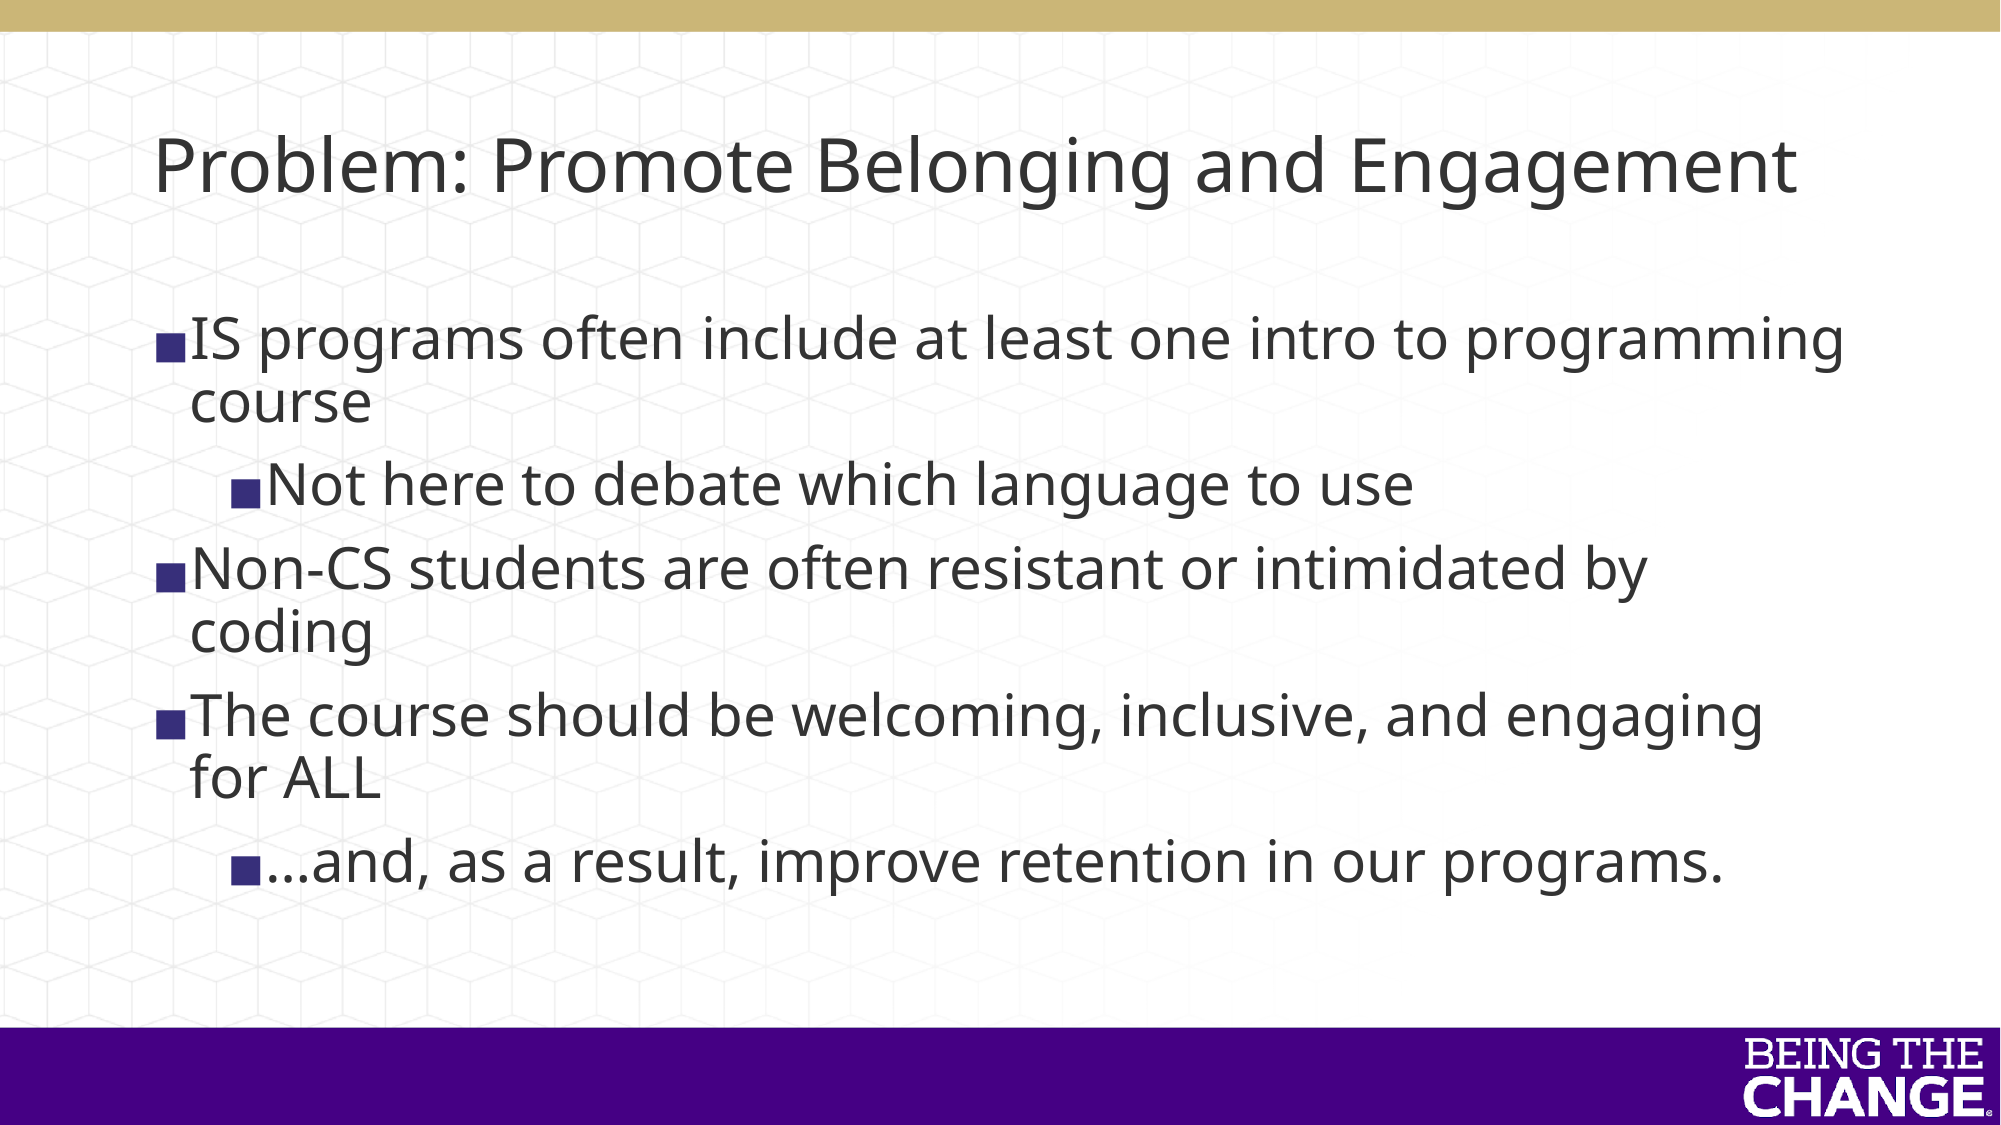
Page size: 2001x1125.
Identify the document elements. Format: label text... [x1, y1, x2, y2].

list IS programs often include at least one intro to programming course Not here to debate which language to use Non-CS students are often resistant or intimidated by coding The course should be welcoming, inclusive, and engaging for ALL …and, as a result, improve retention in our programs. [136, 301, 1863, 1001]
picture [0, 0, 2001, 1125]
title Problem: Promote Belonging and Engagement [137, 59, 1976, 278]
